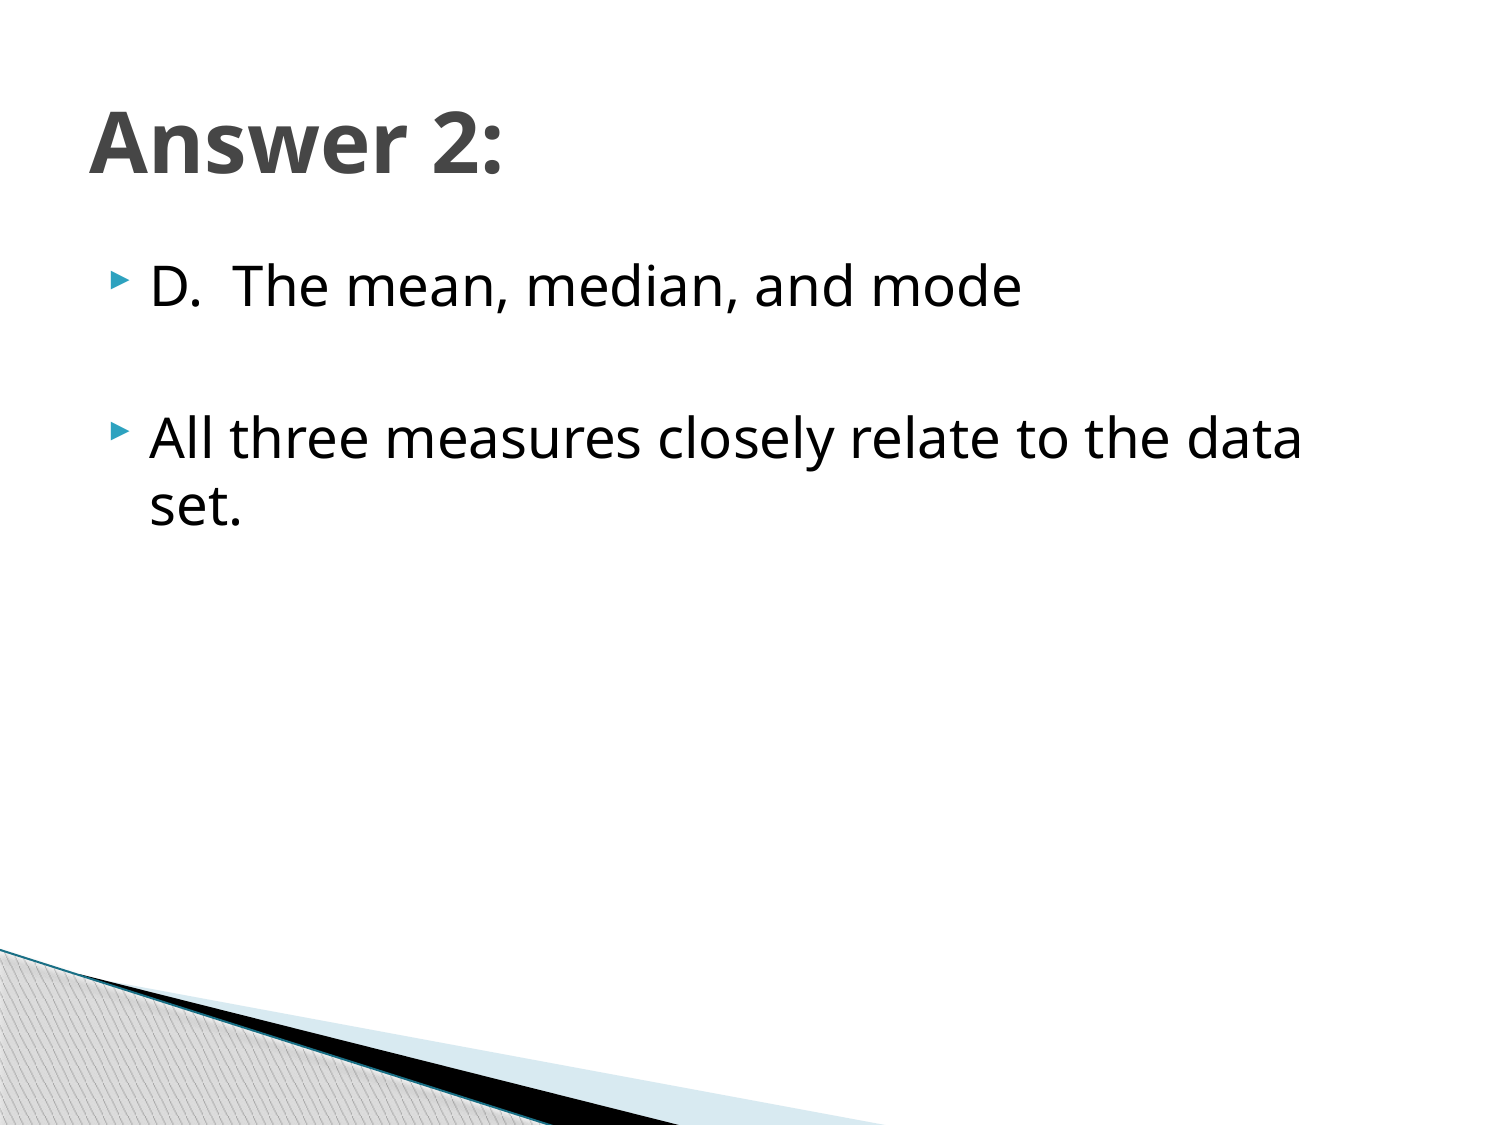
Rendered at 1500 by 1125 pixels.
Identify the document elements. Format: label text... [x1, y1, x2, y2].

list D. The mean, median, and mode All three measures closely relate to the data set. [75, 243, 1425, 986]
title Answer 2: [75, 45, 1425, 233]
